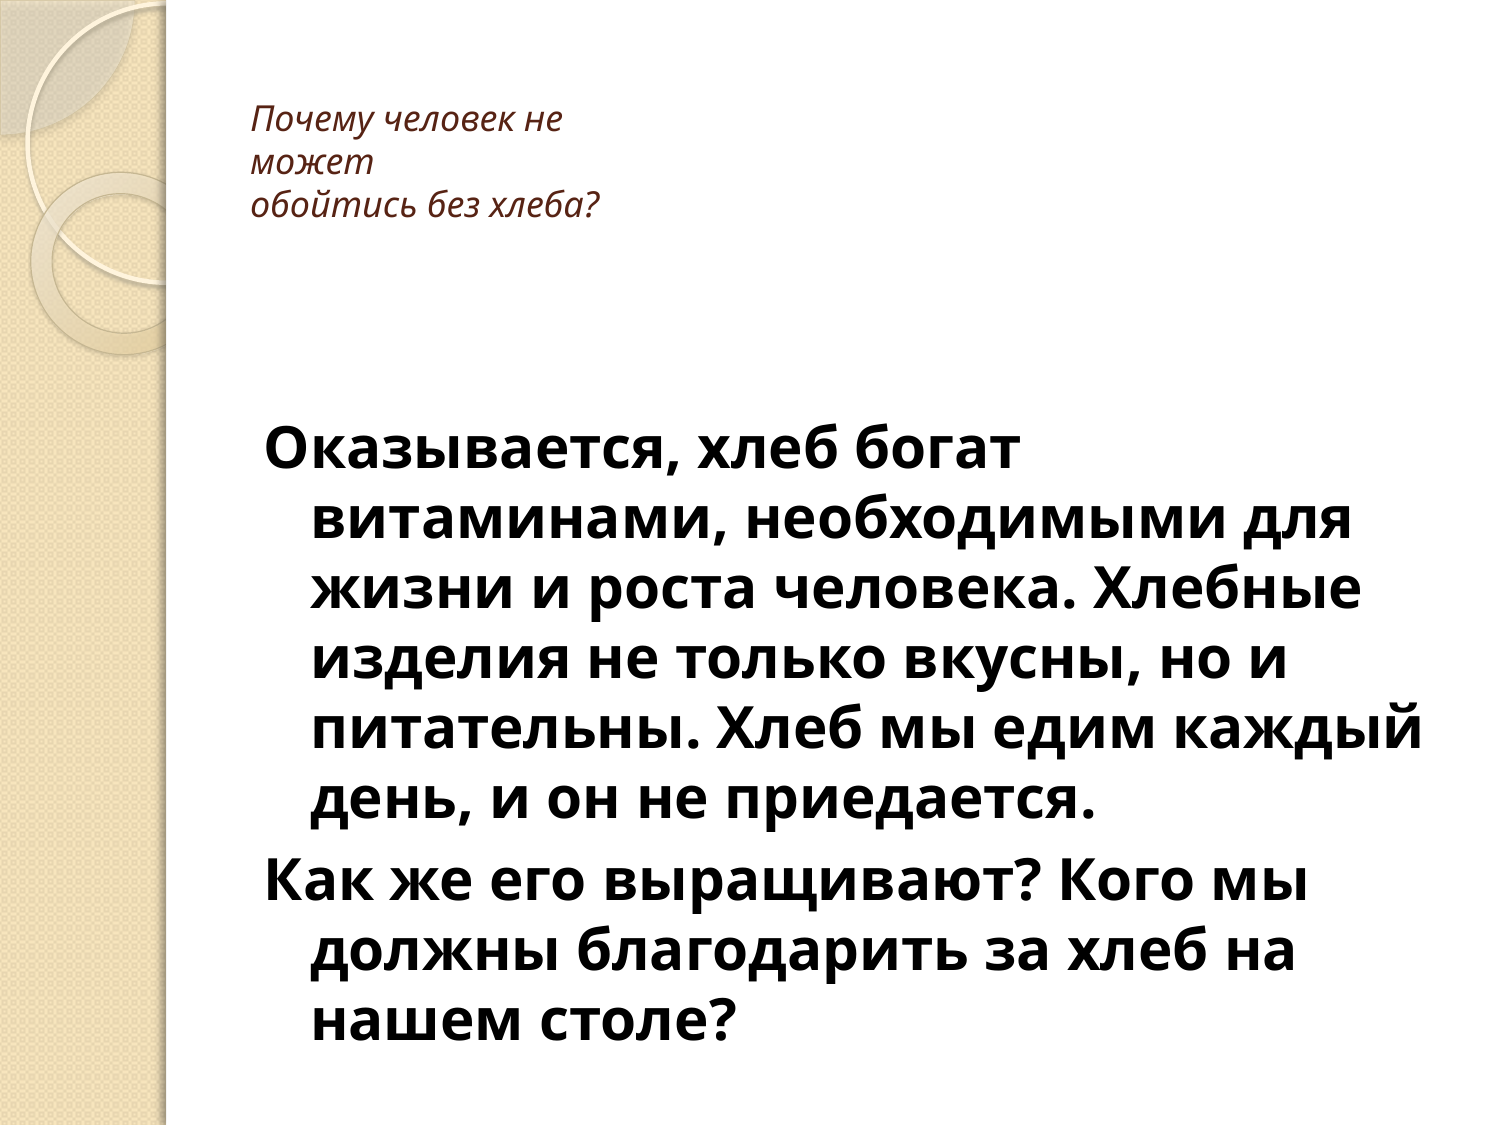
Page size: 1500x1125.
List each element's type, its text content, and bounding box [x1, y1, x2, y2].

list Оказывается, хлеб богат витаминами, необходимыми для жизни и роста человека. Хлебные изделия не только вкусны, но и питательны. Хлеб мы едим каждый день, и он не приедается. Как же его выращивают? Кого мы должны благодарить за хлеб на нашем столе? [235, 237, 1466, 1026]
title Почему человек не может обойтись без хлеба? [235, 45, 1466, 233]
